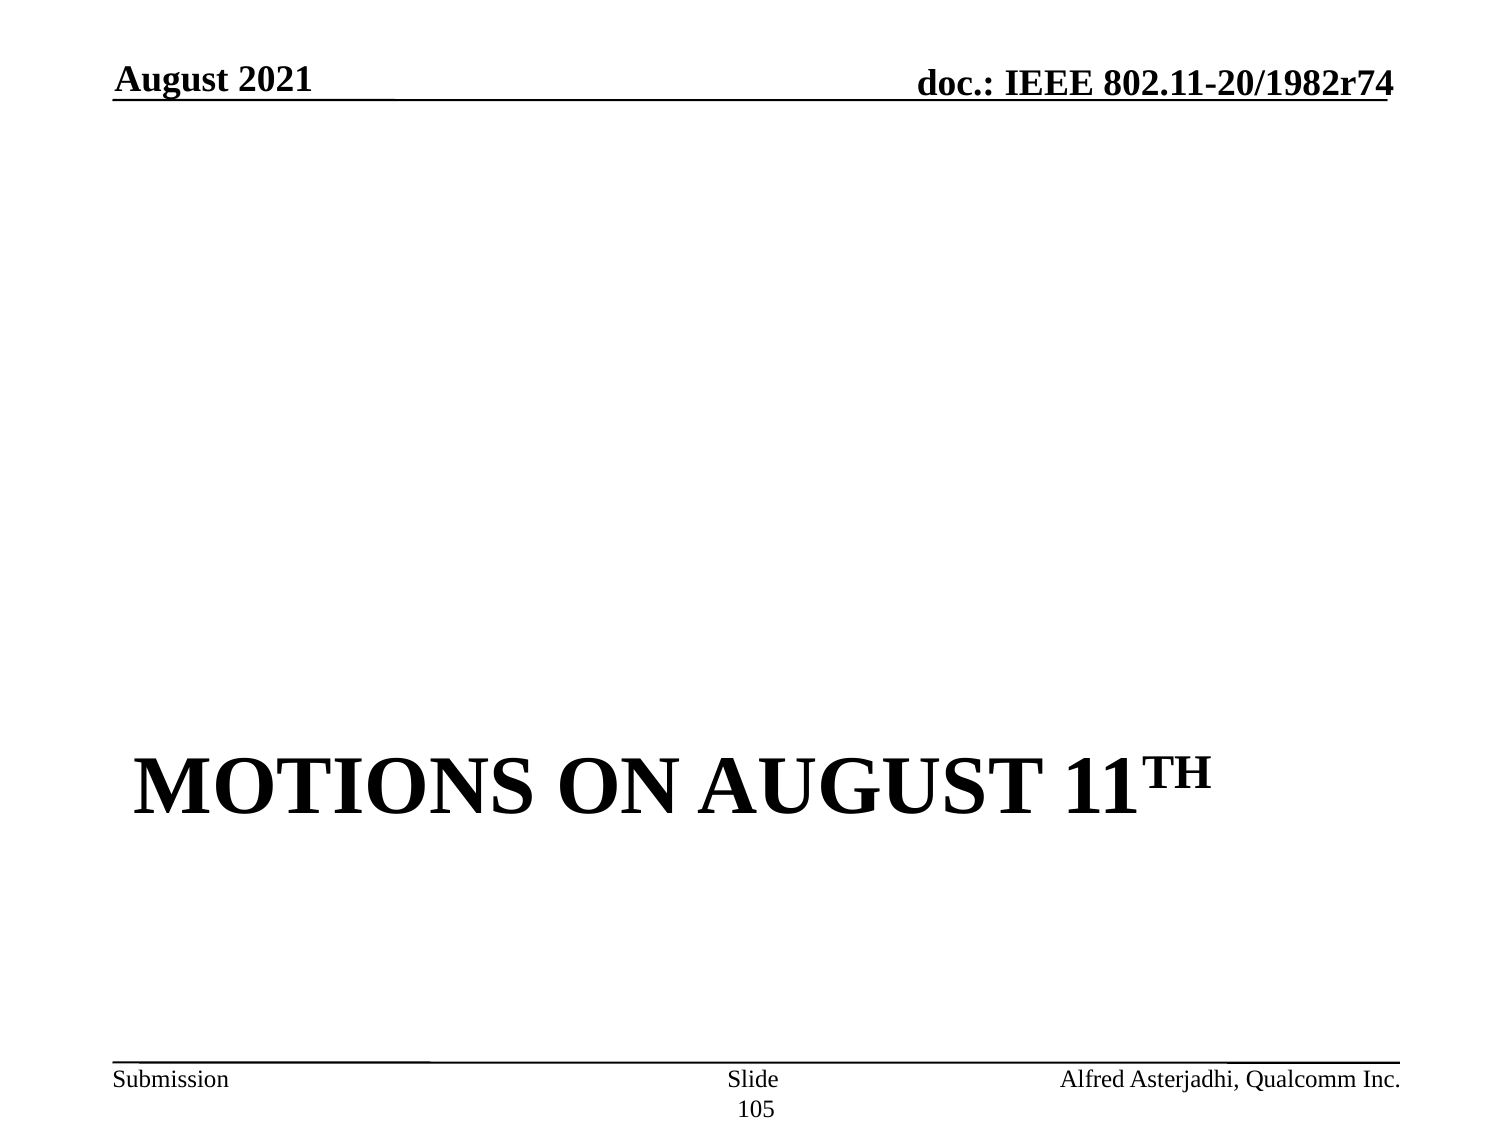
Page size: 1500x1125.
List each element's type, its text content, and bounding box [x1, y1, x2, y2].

footer Alfred Asterjadhi, Qualcomm Inc. [878, 1061, 1402, 1093]
slide_number Slide 105 [712, 1061, 800, 1123]
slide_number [114, 54, 423, 100]
title Motions on August 11th [118, 722, 1394, 947]
